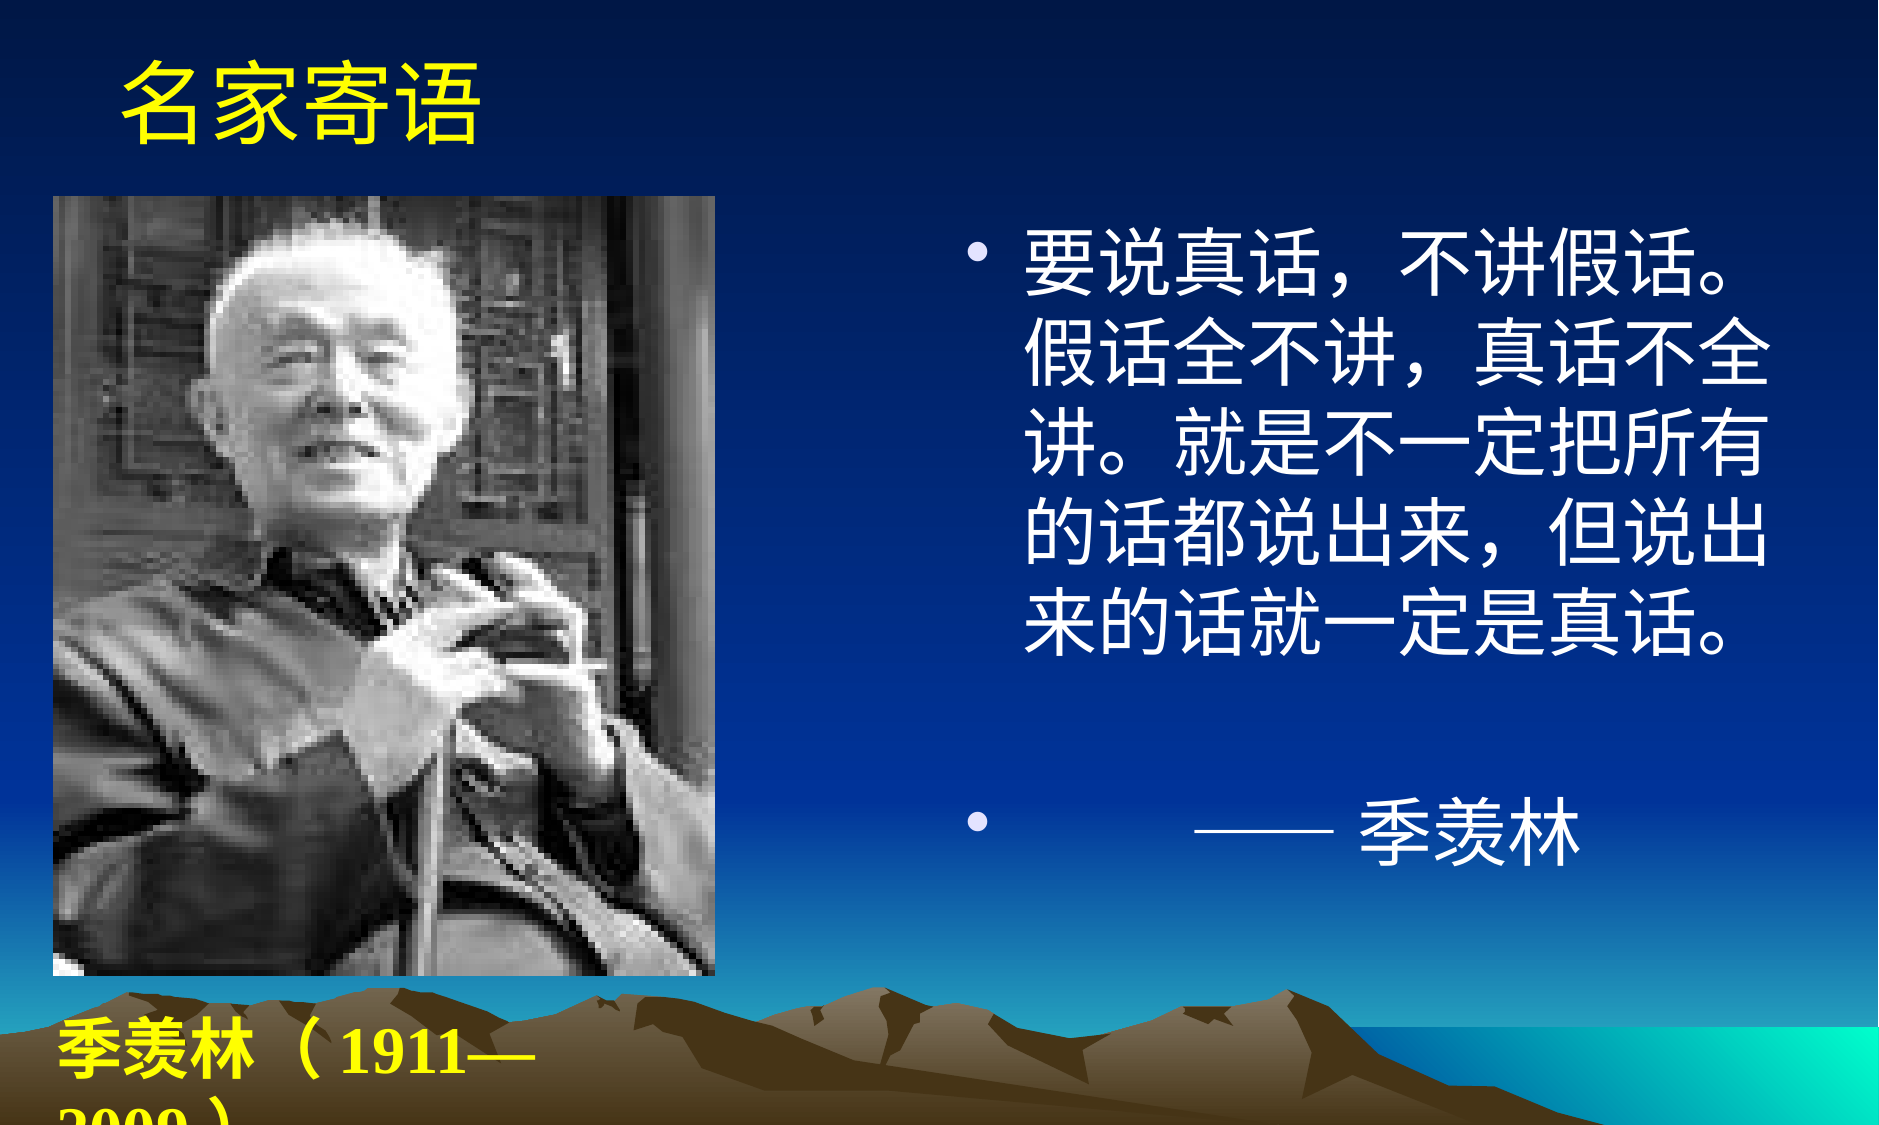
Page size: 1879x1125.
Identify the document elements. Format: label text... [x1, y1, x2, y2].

list 要说真话，不讲假话。假话全不讲，真话不全讲。就是不一定把所有的话都说出来，但说出来的话就一定是真话。 ——季羡林 [950, 207, 1797, 1071]
picture [53, 196, 715, 977]
text_box 季羡林（1911—2009） [41, 999, 715, 1125]
title 名家寄语 [0, 0, 603, 201]
